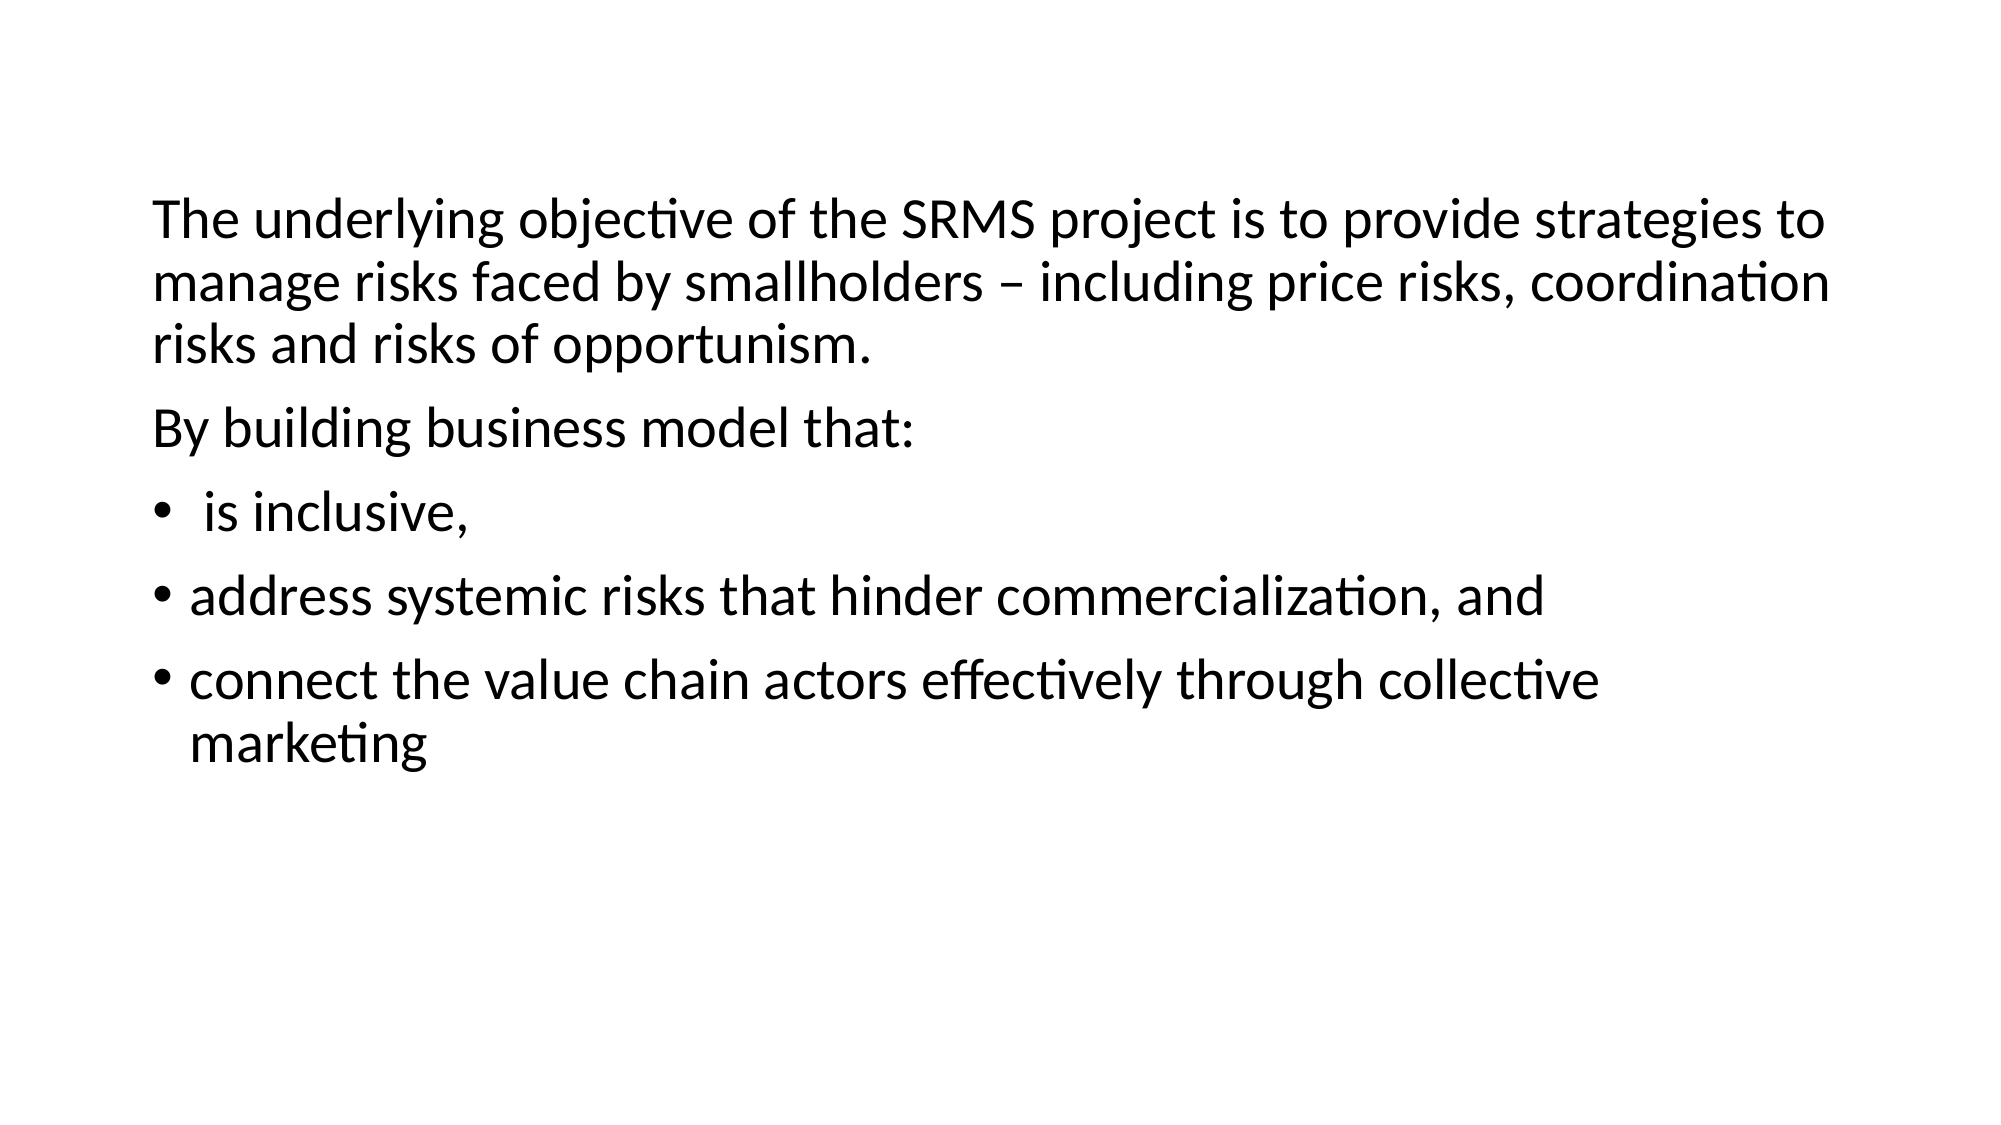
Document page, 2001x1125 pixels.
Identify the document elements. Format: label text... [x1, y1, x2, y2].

list The underlying objective of the SRMS project is to provide strategies to manage risks faced by smallholders – including price risks, coordination risks and risks of opportunism. By building business model that: is inclusive, address systemic risks that hinder commercialization, and connect the value chain actors effectively through collective marketing [137, 180, 1863, 894]
